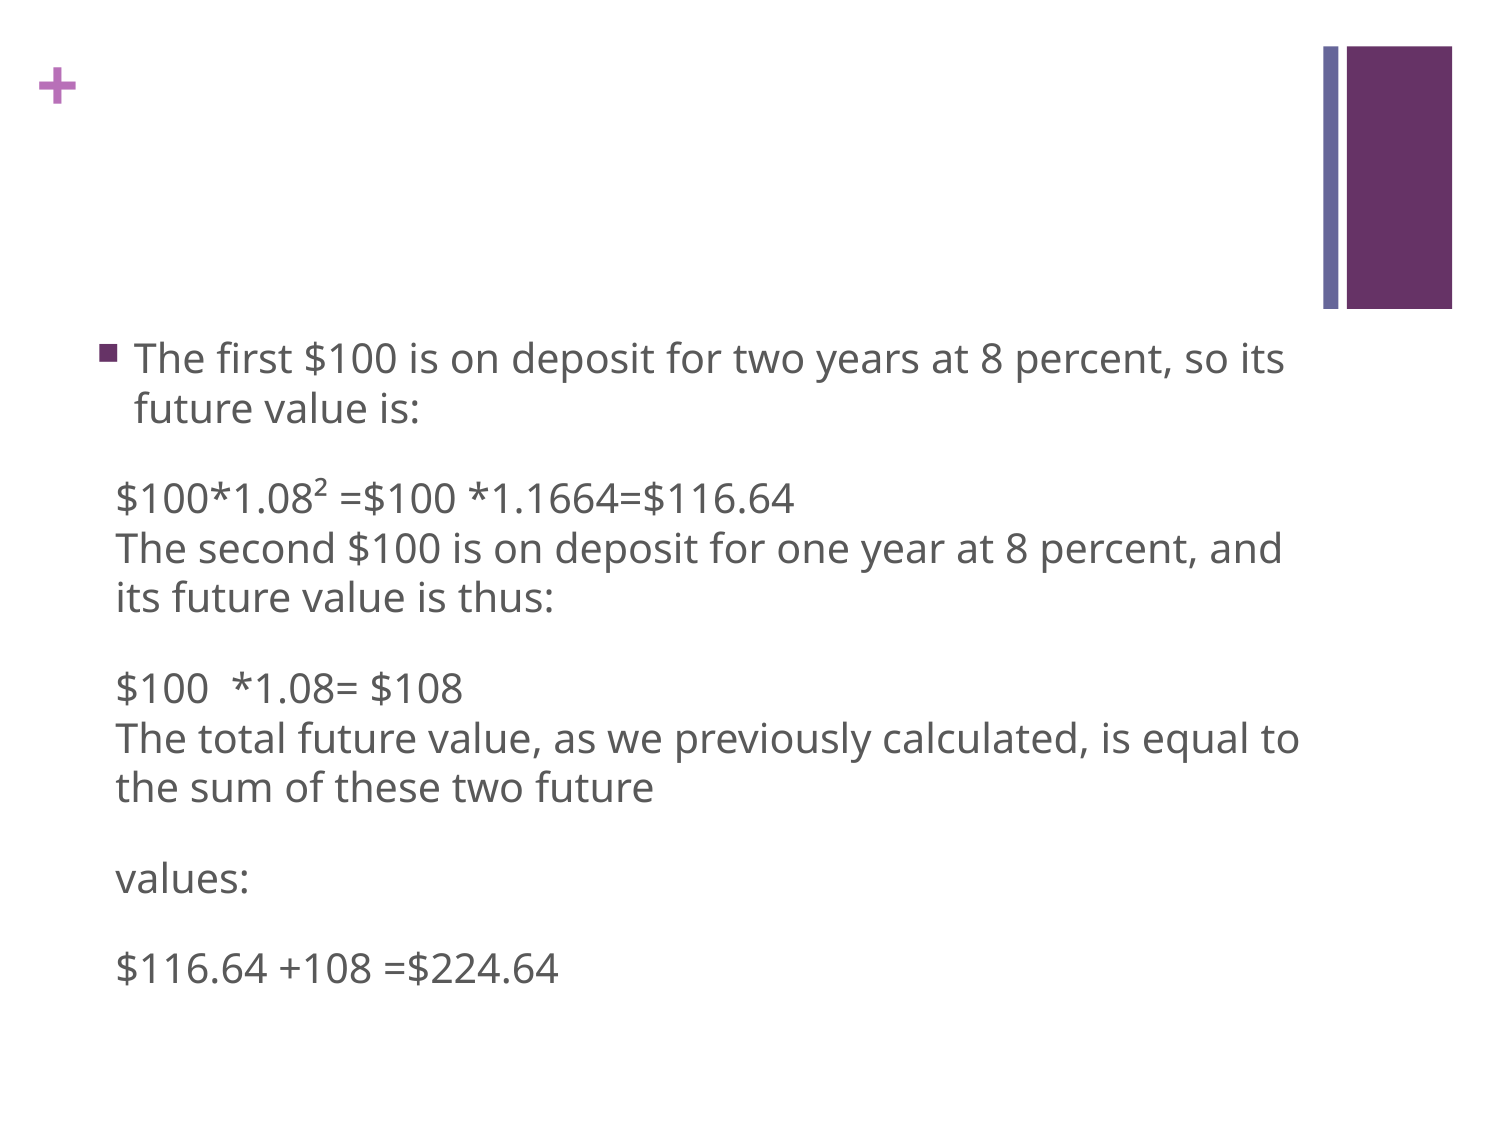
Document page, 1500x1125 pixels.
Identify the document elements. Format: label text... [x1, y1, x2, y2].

list The first $100 is on deposit for two years at 8 percent, so its future value is: $100*1.08² =$100 *1.1664=$116.64 The second $100 is on deposit for one year at 8 percent, and its future value is thus: $100 *1.08= $108 The total future value, as we previously calculated, is equal to the sum of these two future values: $116.64 +108 =$224.64 [81, 324, 1322, 1005]
